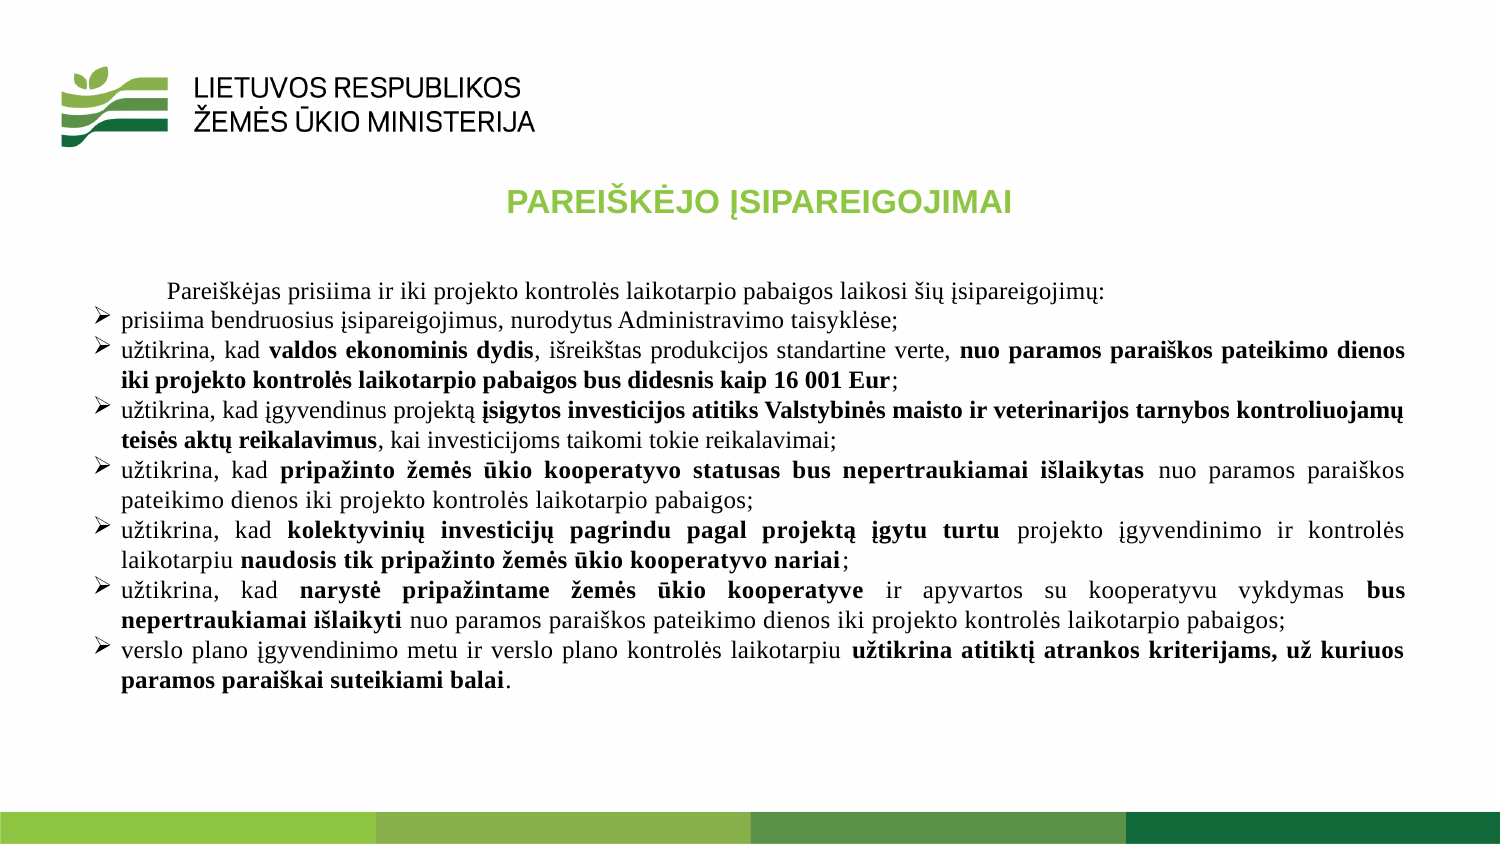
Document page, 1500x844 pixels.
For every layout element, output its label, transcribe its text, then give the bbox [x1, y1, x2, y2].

text_box Pareiškėjas prisiima ir iki projekto kontrolės laikotarpio pabaigos laikosi šių įsipareigojimų: prisiima bendruosius įsipareigojimus, nurodytus Administravimo taisyklėse; užtikrina, kad valdos ekonominis dydis, išreikštas produkcijos standartine verte, nuo paramos paraiškos pateikimo dienos iki projekto kontrolės laikotarpio pabaigos bus didesnis kaip 16 001 Eur; užtikrina, kad įgyvendinus projektą įsigytos investicijos atitiks Valstybinės maisto ir veterinarijos tarnybos kontroliuojamų teisės aktų reikalavimus, kai investicijoms taikomi tokie reikalavimai; užtikrina, kad pripažinto žemės ūkio kooperatyvo statusas bus nepertraukiamai išlaikytas nuo paramos paraiškos pateikimo dienos iki projekto kontrolės laikotarpio pabaigos; užtikrina, kad kolektyvinių investicijų pagrindu pagal projektą įgytu turtu projekto įgyvendinimo ir kontrolės laikotarpiu naudosis tik pripažinto žemės ūkio kooperatyvo nariai; užtikrina, kad narystė pripažintame žemės ūkio kooperatyve ir apyvartos su kooperatyvu vykdymas bus nepertraukiamai išlaikyti nuo paramos paraiškos pateikimo dienos iki projekto kontrolės laikotarpio pabaigos; verslo plano įgyvendinimo metu ir verslo plano kontrolės laikotarpiu užtikrina atitiktį atrankos kriterijams, už kuriuos paramos paraiškai suteikiami balai. [78, 266, 1421, 731]
text_box PAREIŠKĖJO ĮSIPAREIGOJIMAI [396, 173, 1123, 228]
picture [0, 0, 1500, 844]
